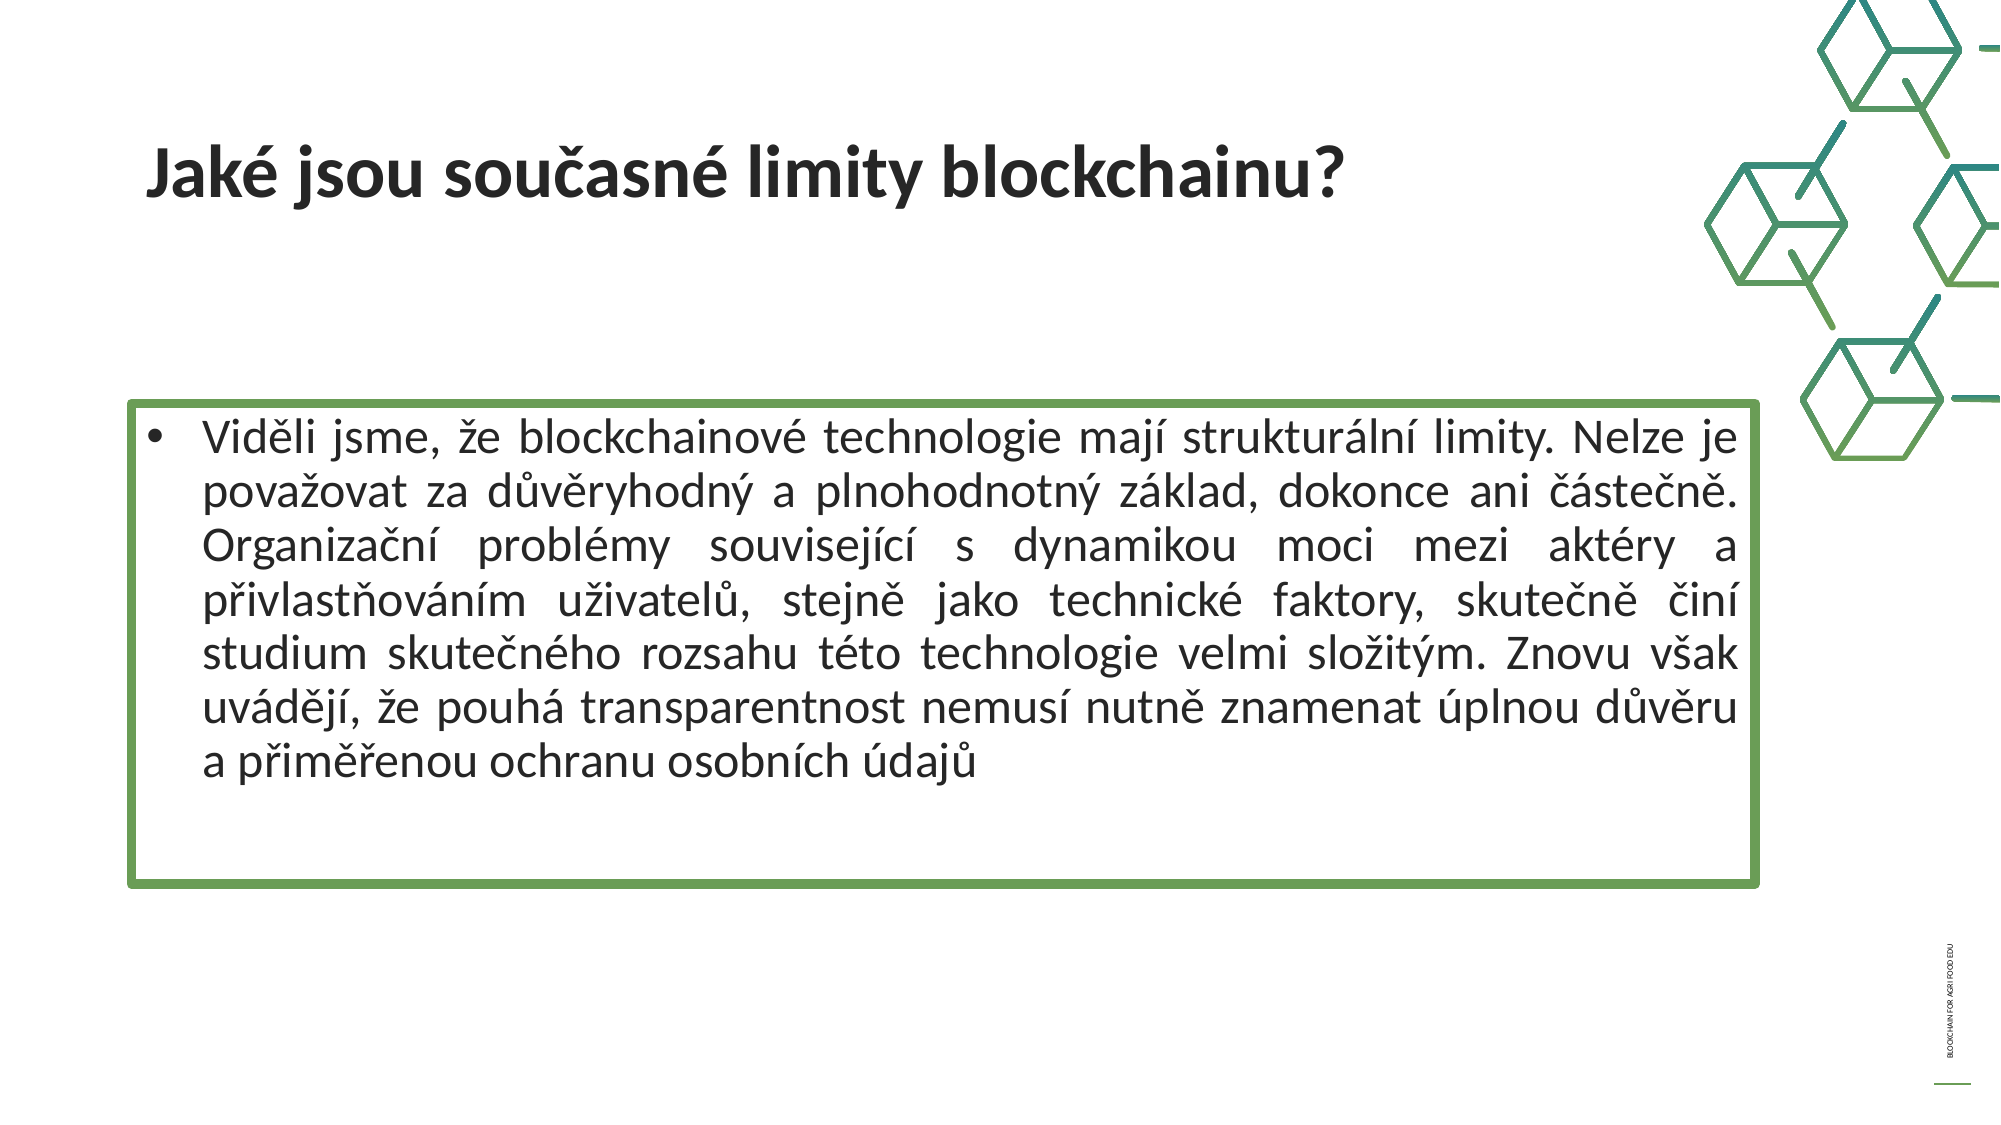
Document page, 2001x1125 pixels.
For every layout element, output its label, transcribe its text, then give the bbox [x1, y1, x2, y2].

list Viděli jsme, že blockchainové technologie mají strukturální limity. Nelze je považovat za důvěryhodný a plnohodnotný základ, dokonce ani částečně. Organizační problémy související s dynamikou moci mezi aktéry a přivlastňováním uživatelů, stejně jako technické faktory, skutečně činí studium skutečného rozsahu této technologie velmi složitým. Znovu však uvádějí, že pouhá transparentnost nemusí nutně znamenat úplnou důvěru a přiměřenou ochranu osobních údajů [131, 403, 1755, 884]
list Jaké jsou současné limity blockchainu? [130, 124, 1698, 257]
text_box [1703, 0, 2000, 462]
